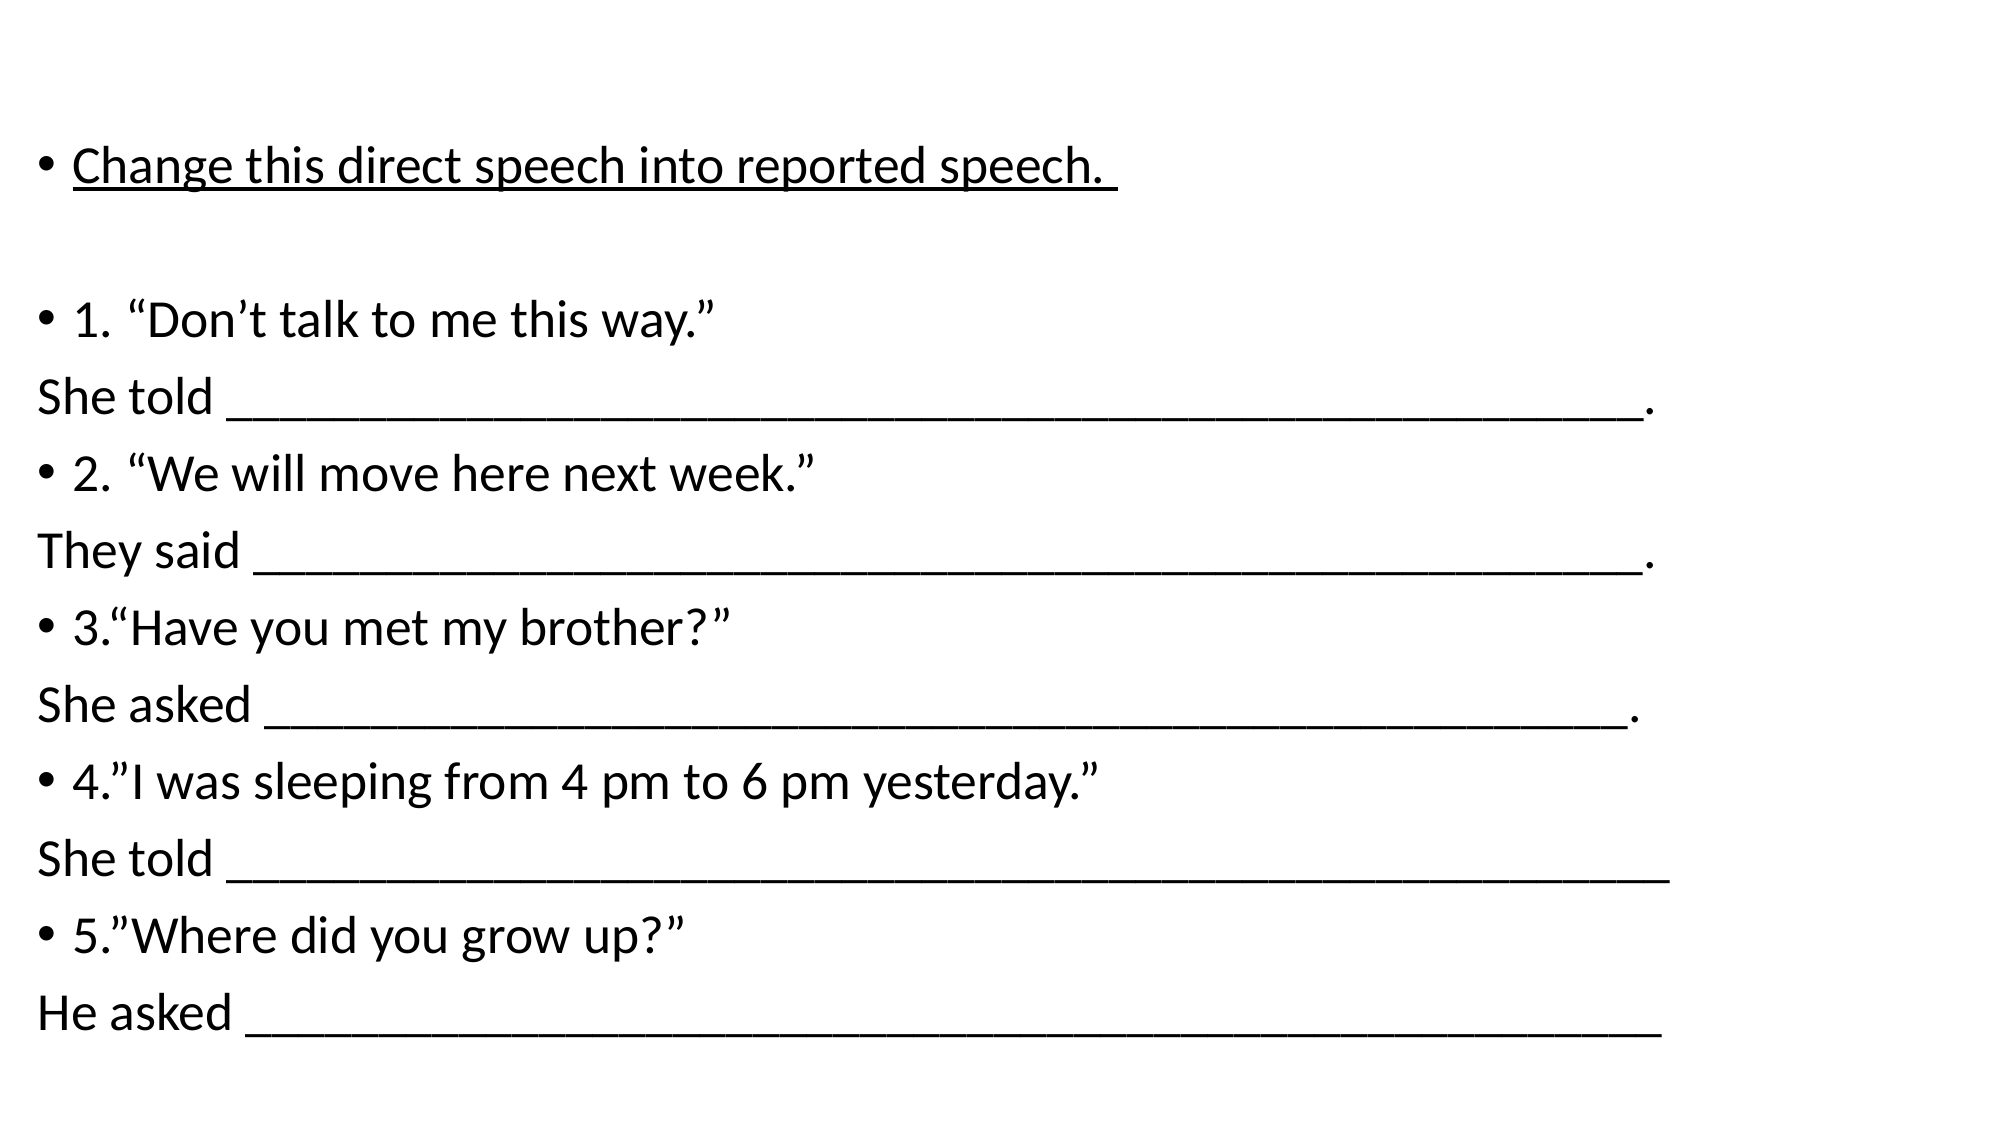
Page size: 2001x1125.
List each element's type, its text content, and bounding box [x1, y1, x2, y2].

list Change this direct speech into reported speech. 1. “Don’t talk to me this way.” She told _____________________________________________________. 2. “We will move here next week.” They said ____________________________________________________. 3.“Have you met my brother?” She asked ___________________________________________________. 4.”I was sleeping from 4 pm to 6 pm yesterday.” She told ______________________________________________________ 5.”Where did you grow up?” He asked _____________________________________________________ [22, 130, 1884, 1058]
